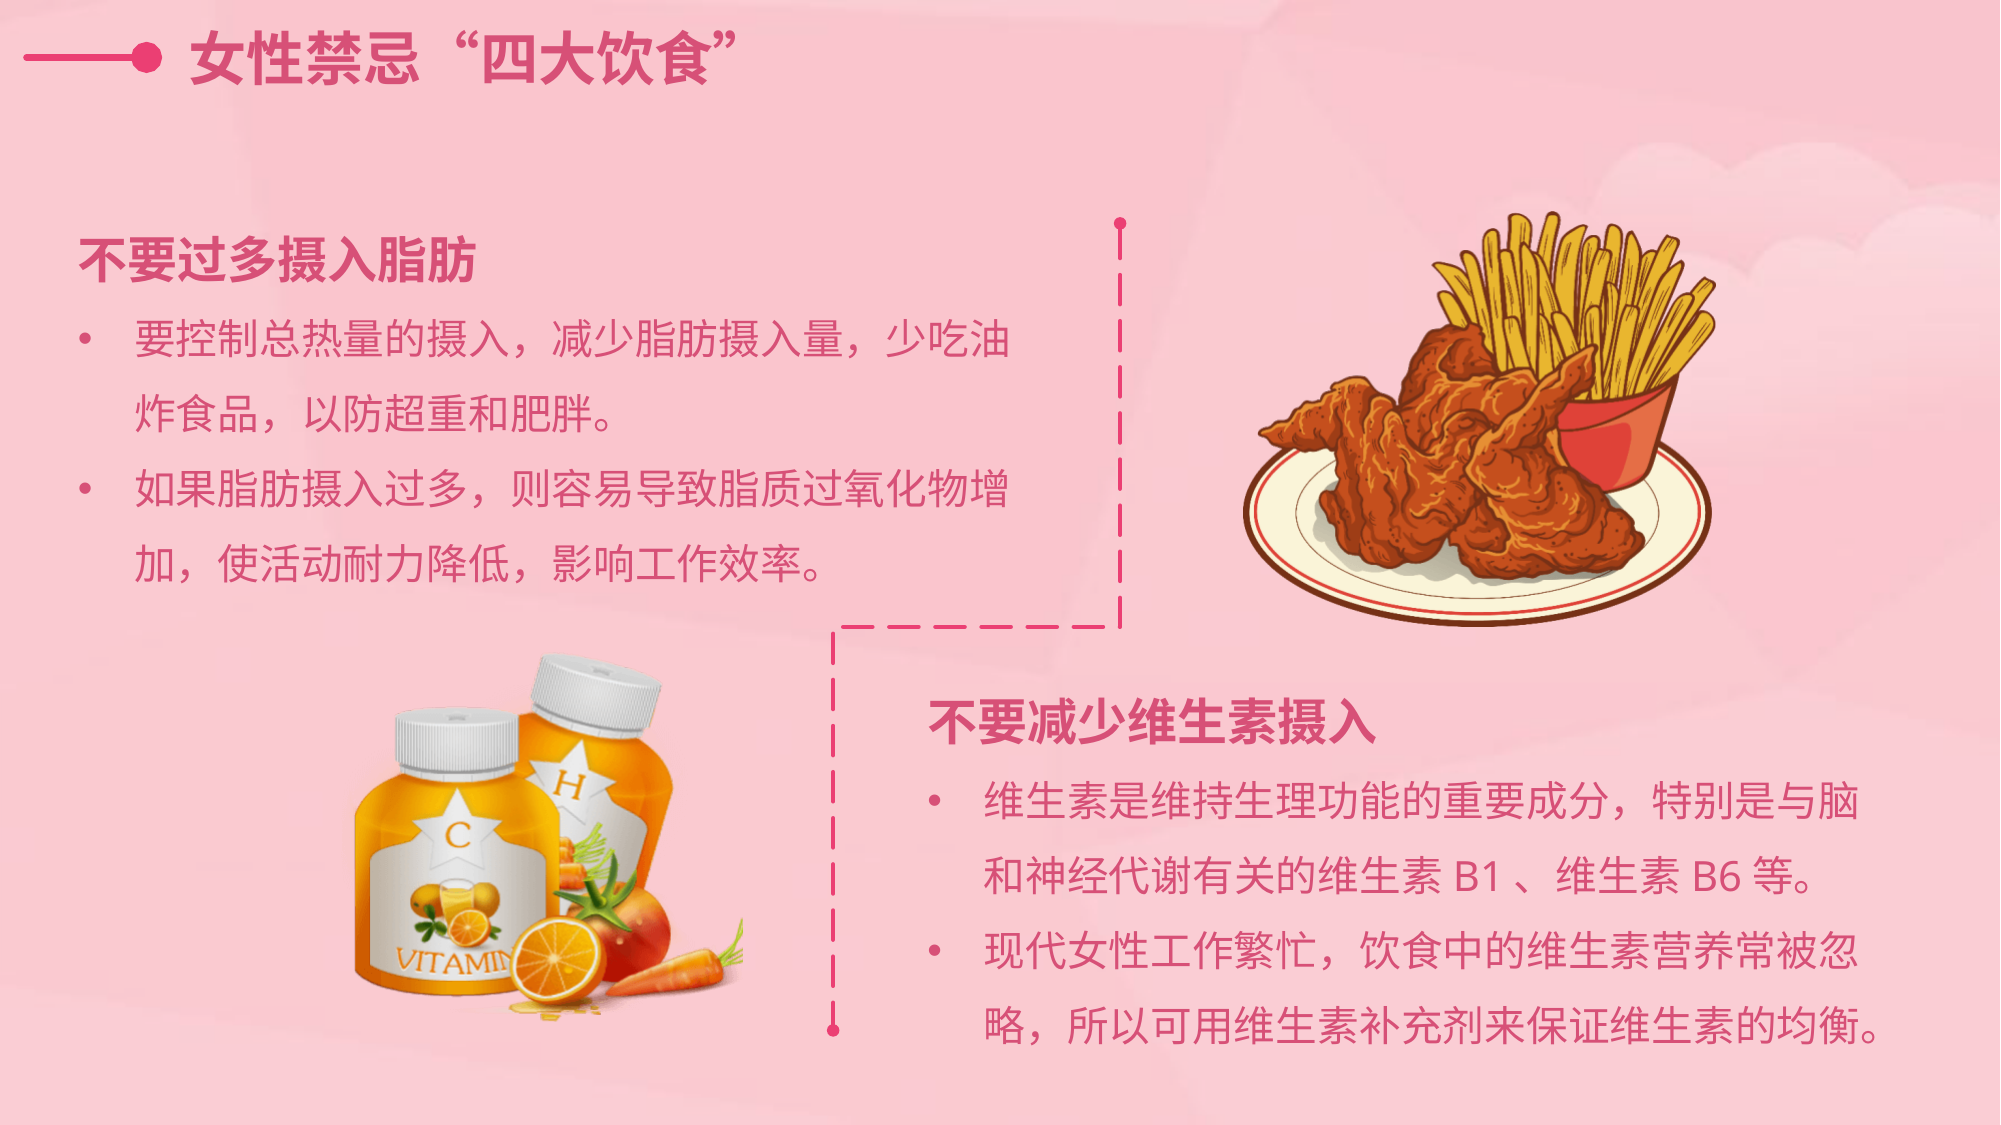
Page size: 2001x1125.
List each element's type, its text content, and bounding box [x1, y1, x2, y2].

picture [1243, 201, 1716, 627]
picture [341, 626, 743, 1029]
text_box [572, 483, 1381, 771]
text_box 女性禁忌“四大饮食” [173, 14, 787, 100]
text_box 不要减少维生素摄入 维生素是维持生理功能的重要成分，特别是与脑和神经代谢有关的维生素B1、维生素B6等。 现代女性工作繁忙，饮食中的维生素营养常被忽略，所以可用维生素补充剂来保证维生素的均衡。 [912, 652, 1913, 1058]
text_box 不要过多摄入脂肪 要控制总热量的摄入，减少脂肪摄入量，少吃油炸食品，以防超重和肥胖。 如果脂肪摄入过多，则容易导致脂质过氧化物增加，使活动耐力降低，影响工作效率。 [63, 190, 1063, 596]
